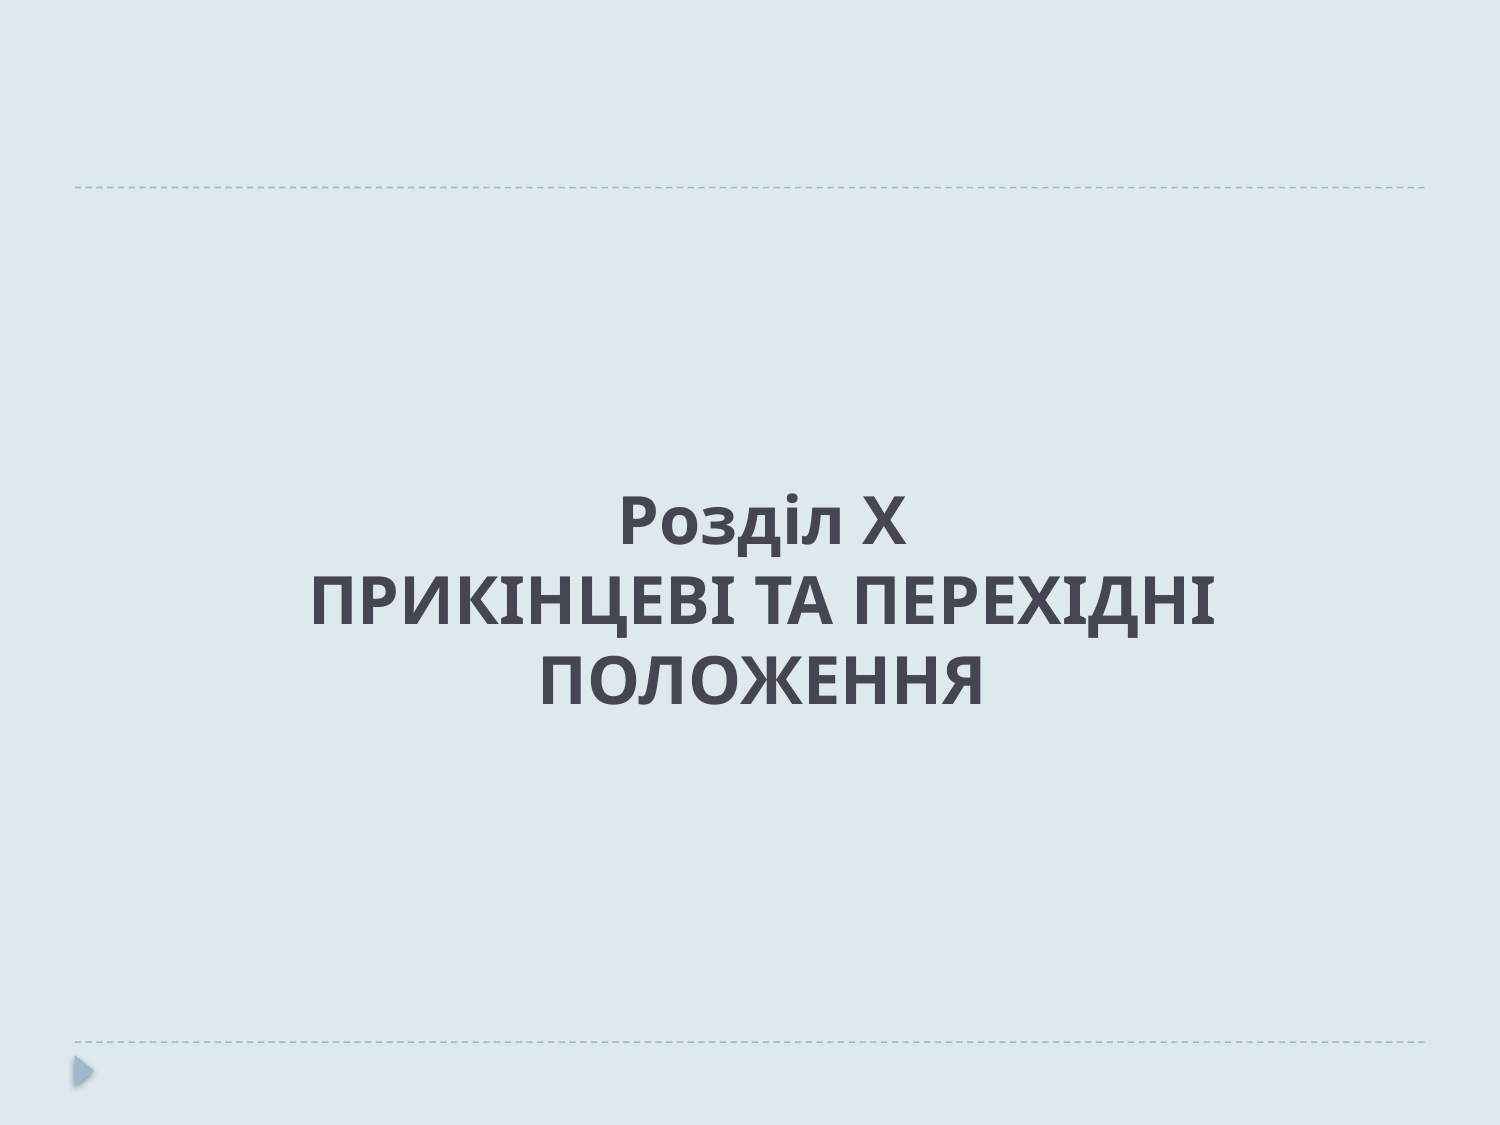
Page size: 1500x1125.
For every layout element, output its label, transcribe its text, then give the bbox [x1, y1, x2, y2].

title Розділ X ПРИКІНЦЕВІ ТА ПЕРЕХІДНІ ПОЛОЖЕННЯ [75, 24, 1450, 725]
